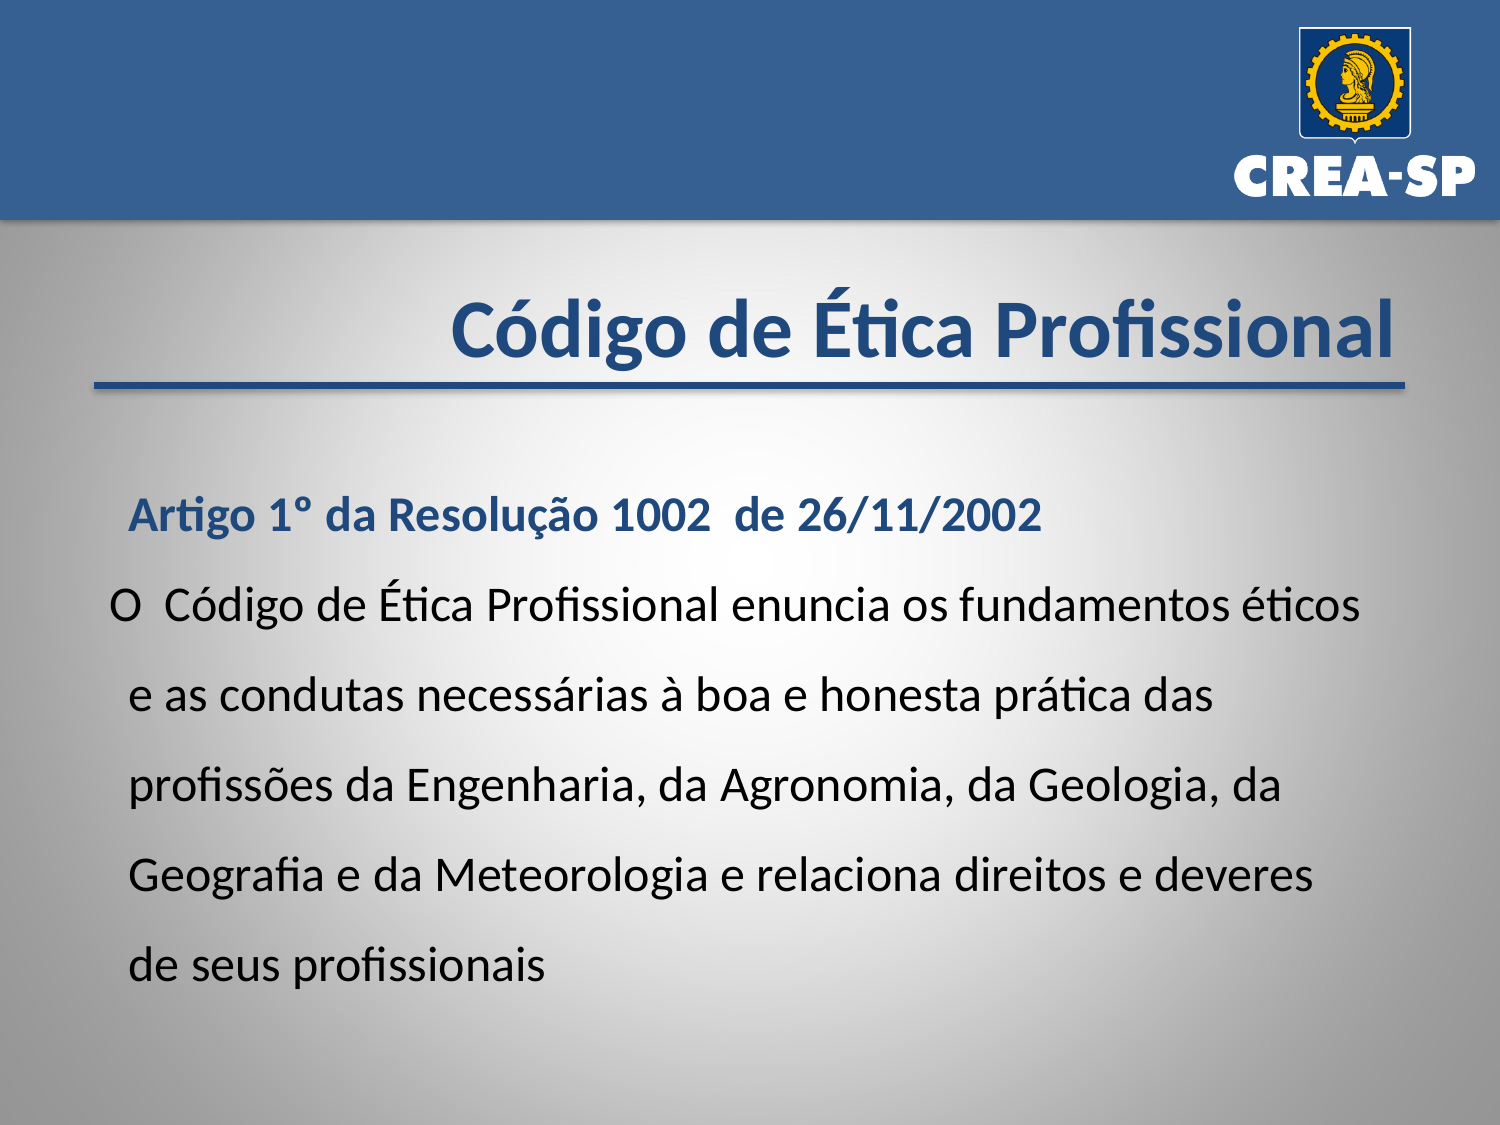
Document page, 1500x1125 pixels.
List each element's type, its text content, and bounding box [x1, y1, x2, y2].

picture [0, 220, 1500, 1125]
text_box Código de Ética Profissional [100, 267, 1412, 382]
picture [1234, 27, 1475, 197]
text_box Artigo 1º da Resolução 1002 de 26/11/2002 O Código de Ética Profissional enuncia os fundamentos éticos e as condutas necessárias à boa e honesta prática das profissões da Engenharia, da Agronomia, da Geologia, da Geografia e da Meteorologia e relaciona direitos e deveres de seus profissionais [94, 444, 1388, 999]
